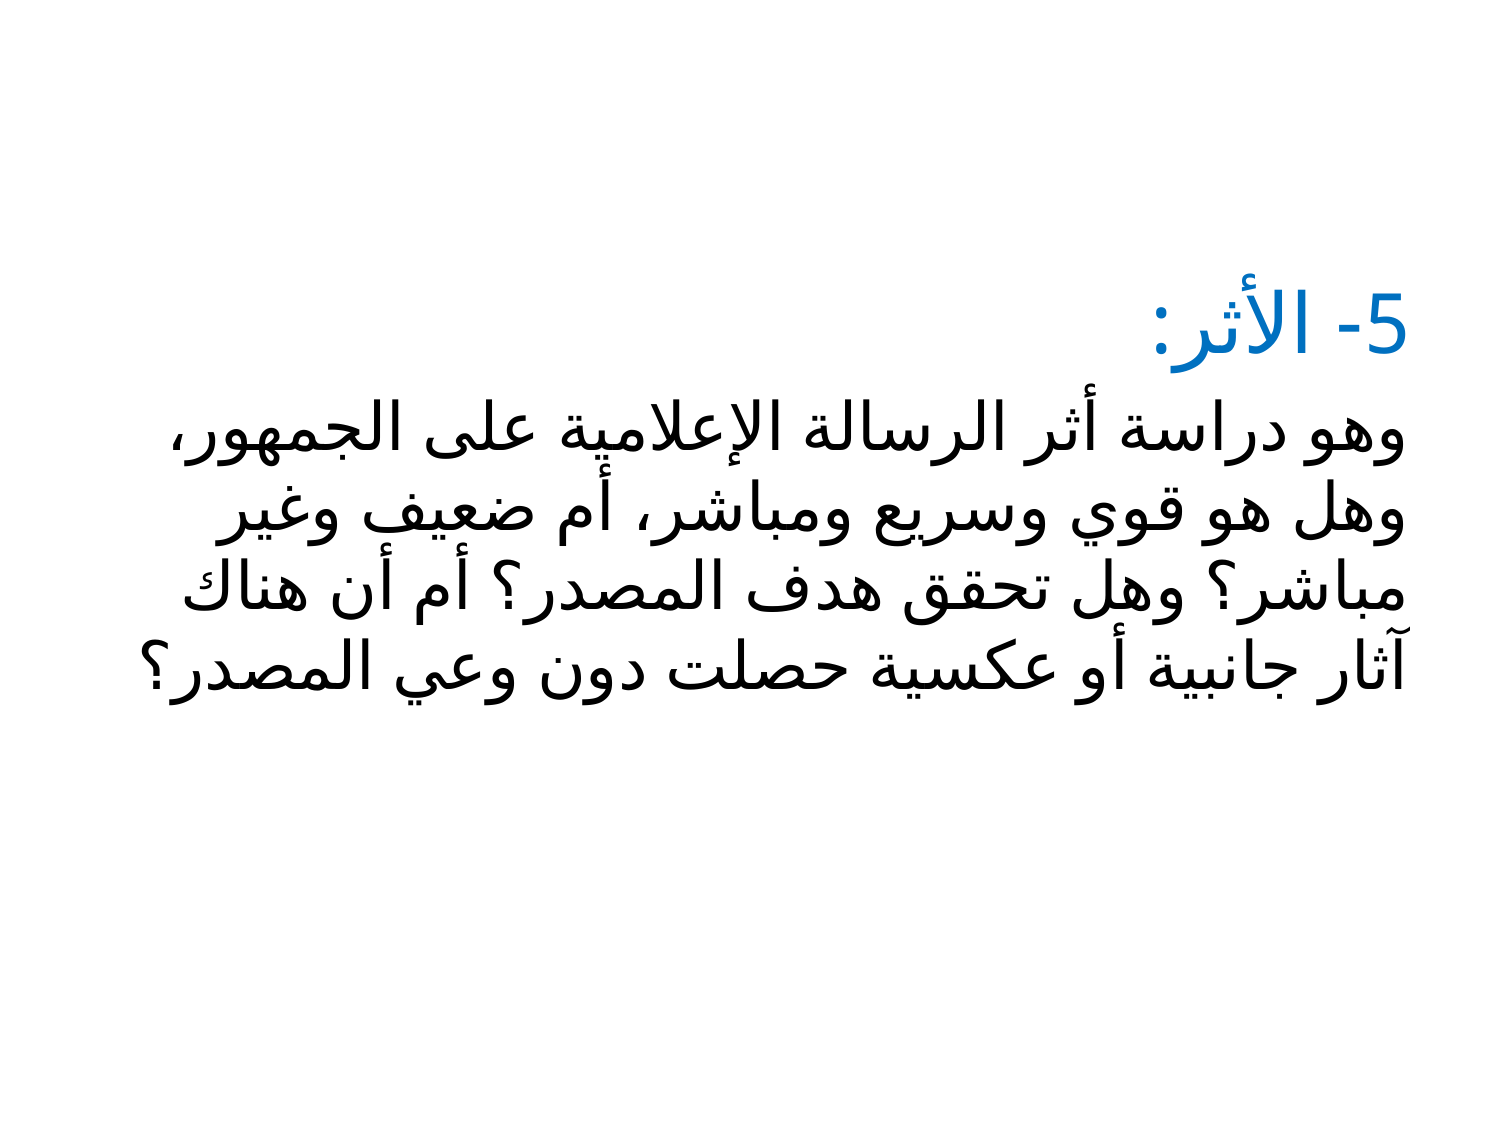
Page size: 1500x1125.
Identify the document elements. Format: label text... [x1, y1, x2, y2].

list 5- الأثر: وهو دراسة أثر الرسالة الإعلامية على الجمهور، وهل هو قوي وسريع ومباشر، أم ضعيف وغير مباشر؟ وهل تحقق هدف المصدر؟ أم أن هناك آثار جانبية أو عكسية حصلت دون وعي المصدر؟ [75, 262, 1425, 1005]
